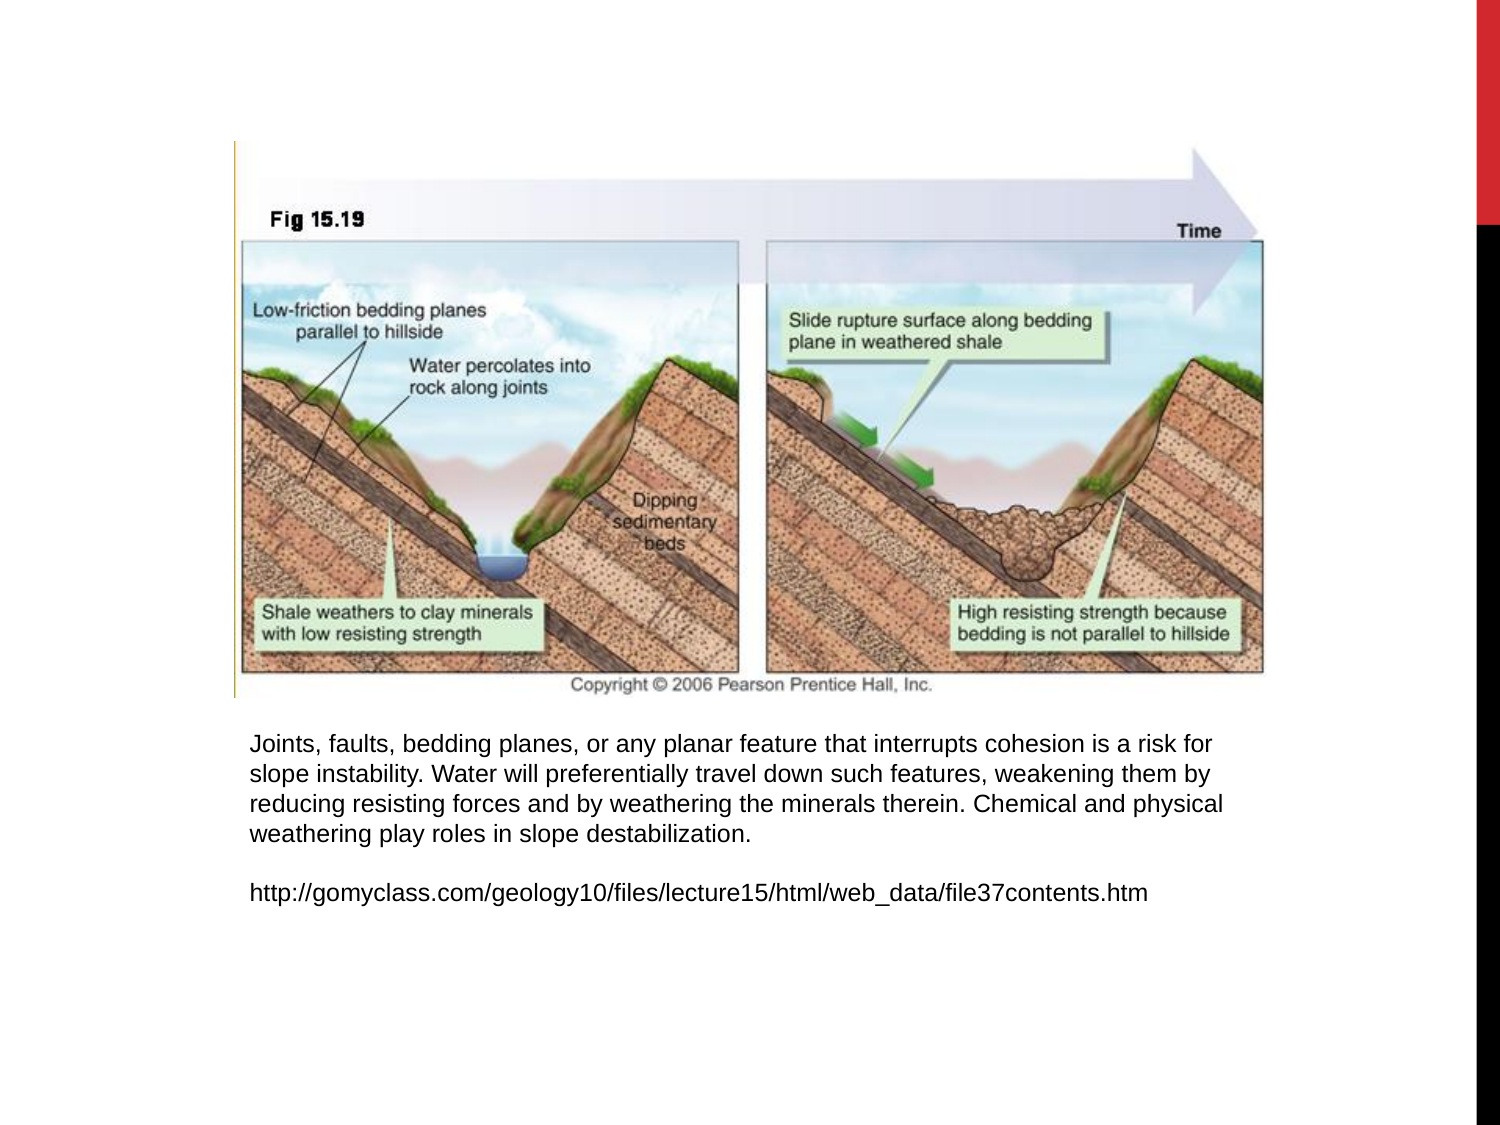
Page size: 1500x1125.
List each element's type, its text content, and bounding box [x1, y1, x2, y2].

text_box Joints, faults, bedding planes, or any planar feature that interrupts cohesion is a risk for slope instability. Water will preferentially travel down such features, weakening them by reducing resisting forces and by weathering the minerals therein. Chemical and physical weathering play roles in slope destabilization. http://gomyclass.com/geology10/files/lecture15/html/web_data/file37contents.htm [234, 719, 1267, 915]
picture [234, 140, 1267, 698]
